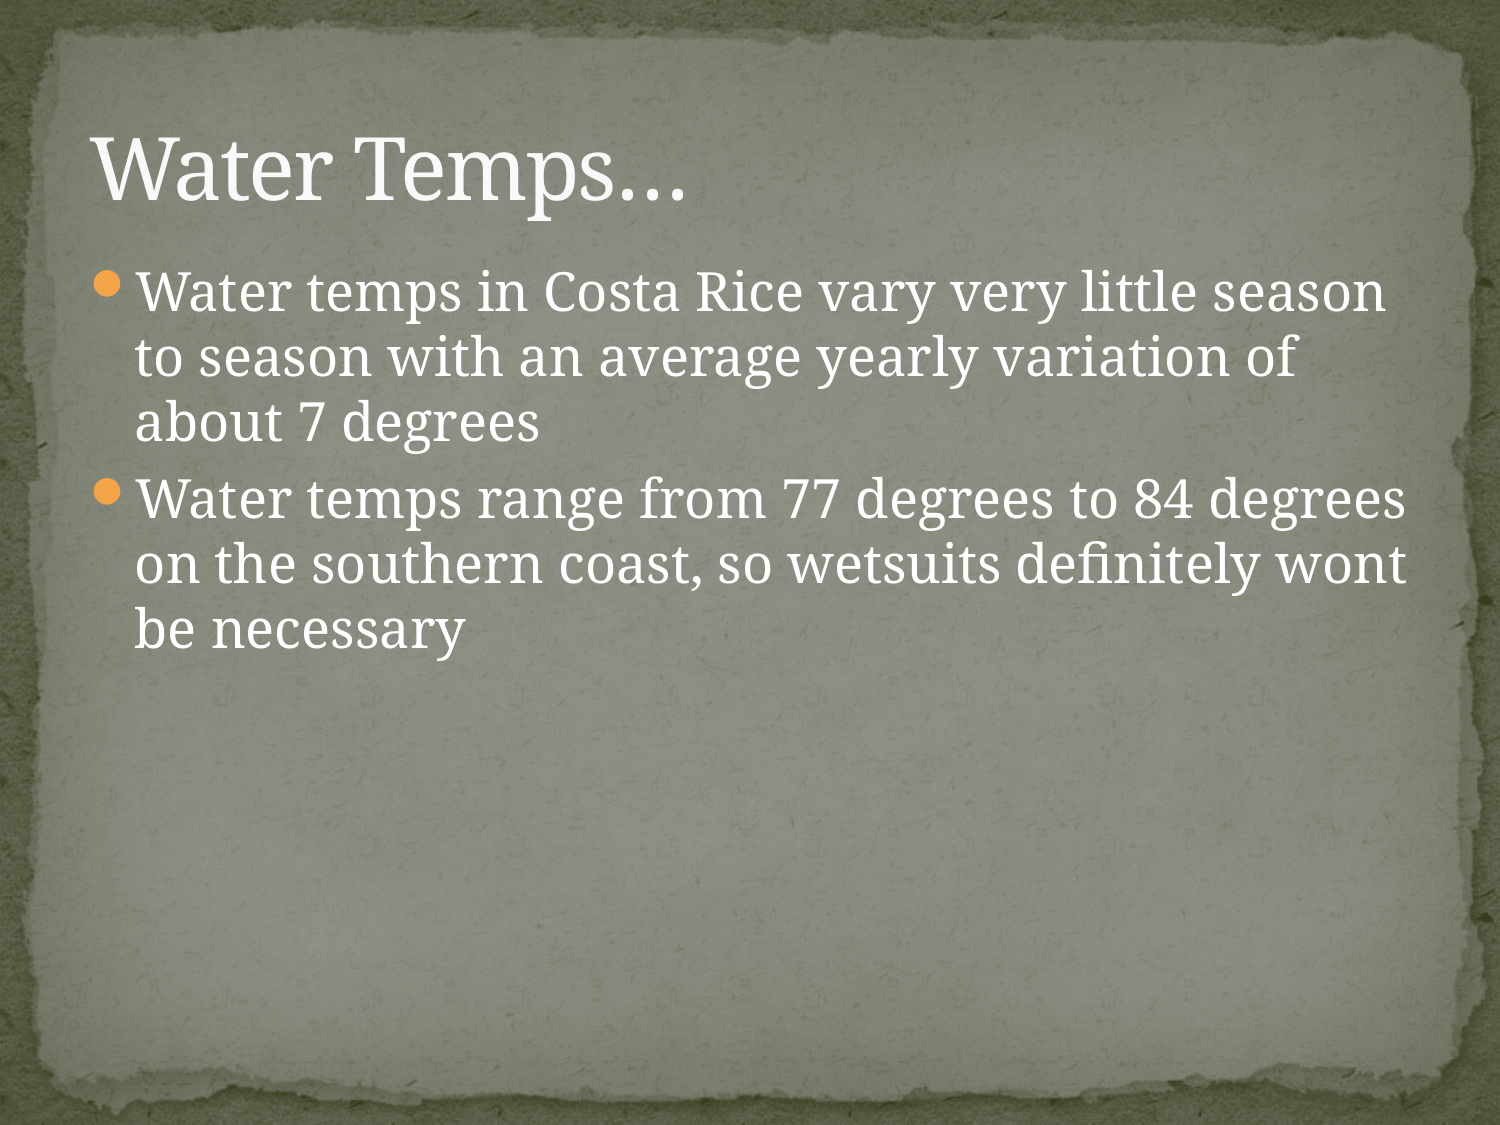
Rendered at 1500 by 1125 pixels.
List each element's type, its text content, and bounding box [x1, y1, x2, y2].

list Water temps in Costa Rice vary very little season to season with an average yearly variation of about 7 degrees Water temps range from 77 degrees to 84 degrees on the southern coast, so wetsuits definitely wont be necessary [75, 249, 1425, 1000]
title Water Temps… [74, 24, 1425, 225]
